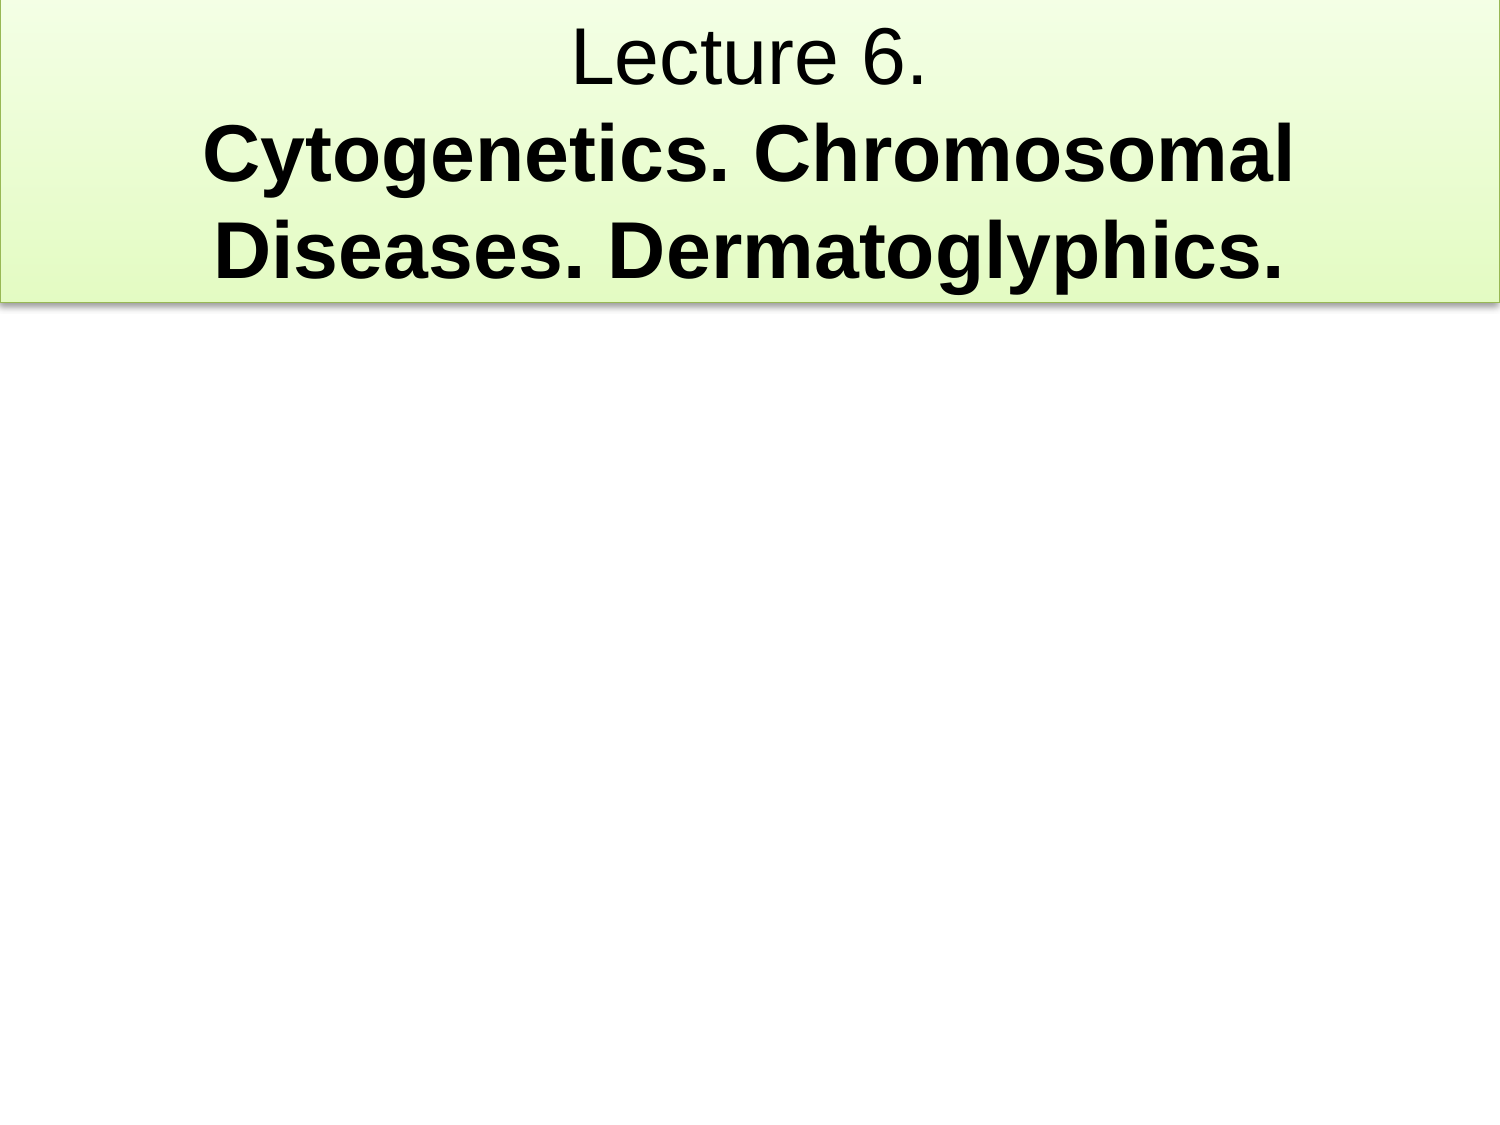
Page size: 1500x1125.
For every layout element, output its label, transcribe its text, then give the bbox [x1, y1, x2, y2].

title Lecture 6. Cytogenetics. Chromosomal Diseases. Dermatoglyphics. [0, 0, 1500, 303]
